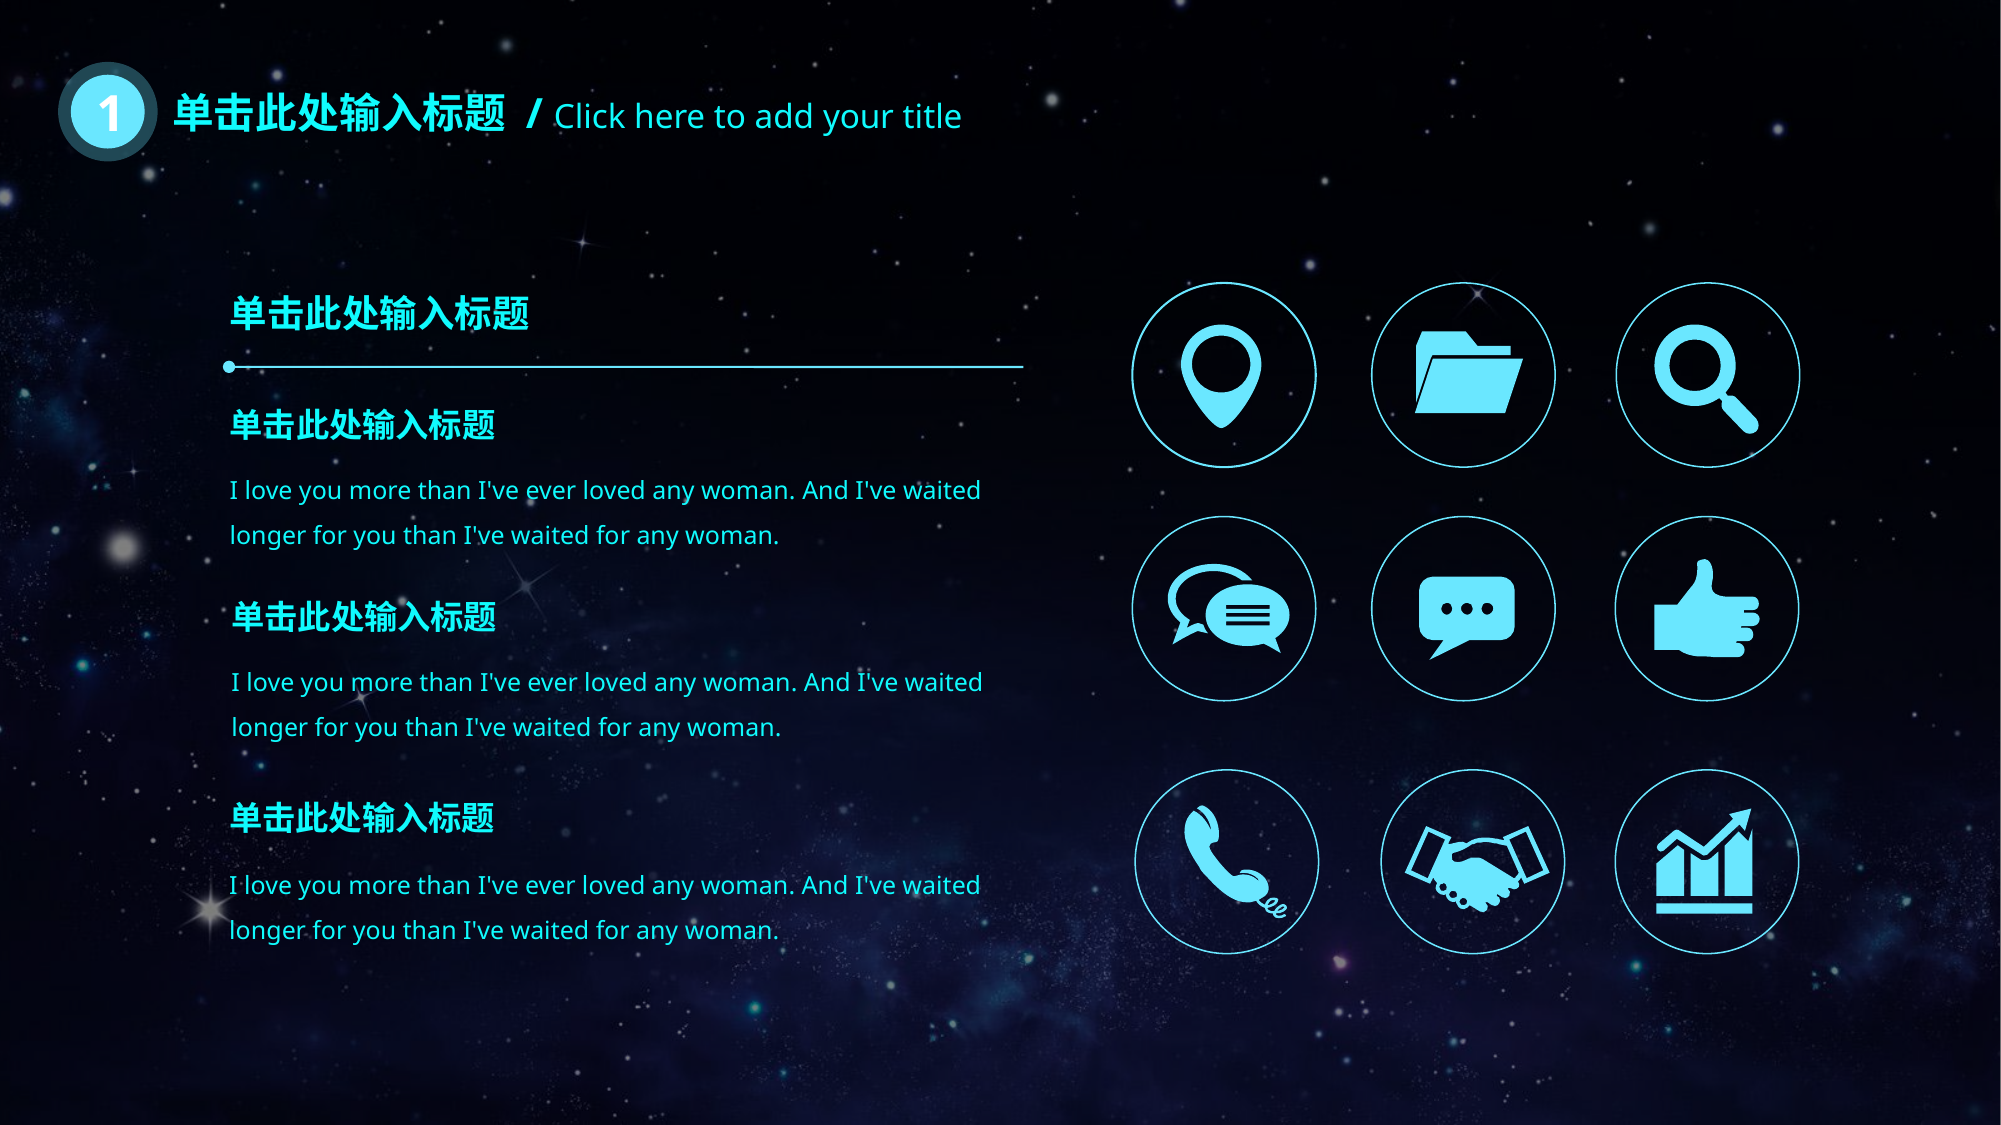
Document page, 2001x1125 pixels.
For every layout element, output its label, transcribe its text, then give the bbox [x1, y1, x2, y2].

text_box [1615, 769, 1799, 954]
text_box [1132, 282, 1316, 468]
text_box 单击此处输入标题 [216, 589, 657, 644]
text_box I love you more than I've ever loved any woman. And I've waited longer for you than I've waited for any woman. [216, 644, 1036, 749]
text_box 单击此处输入标题 [214, 282, 842, 343]
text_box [1371, 282, 1556, 468]
text_box 单击此处输入标题 [214, 789, 655, 845]
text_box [1616, 282, 1800, 468]
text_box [58, 61, 158, 162]
text_box [200, 904, 644, 963]
text_box 单击此处输入标题 [214, 396, 655, 452]
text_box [1132, 516, 1316, 701]
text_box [1615, 516, 1799, 701]
picture [0, 0, 2001, 1125]
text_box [1135, 769, 1319, 954]
text_box 单击此处输入标题 / Click here to add your title [158, 78, 1017, 144]
text_box I love you more than I've ever loved any woman. And I've waited longer for you than I've waited for any woman. [214, 847, 1034, 953]
text_box I love you more than I've ever loved any woman. And I've waited longer for you than I've waited for any woman. [214, 452, 1026, 557]
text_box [1371, 516, 1556, 701]
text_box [1381, 769, 1565, 954]
